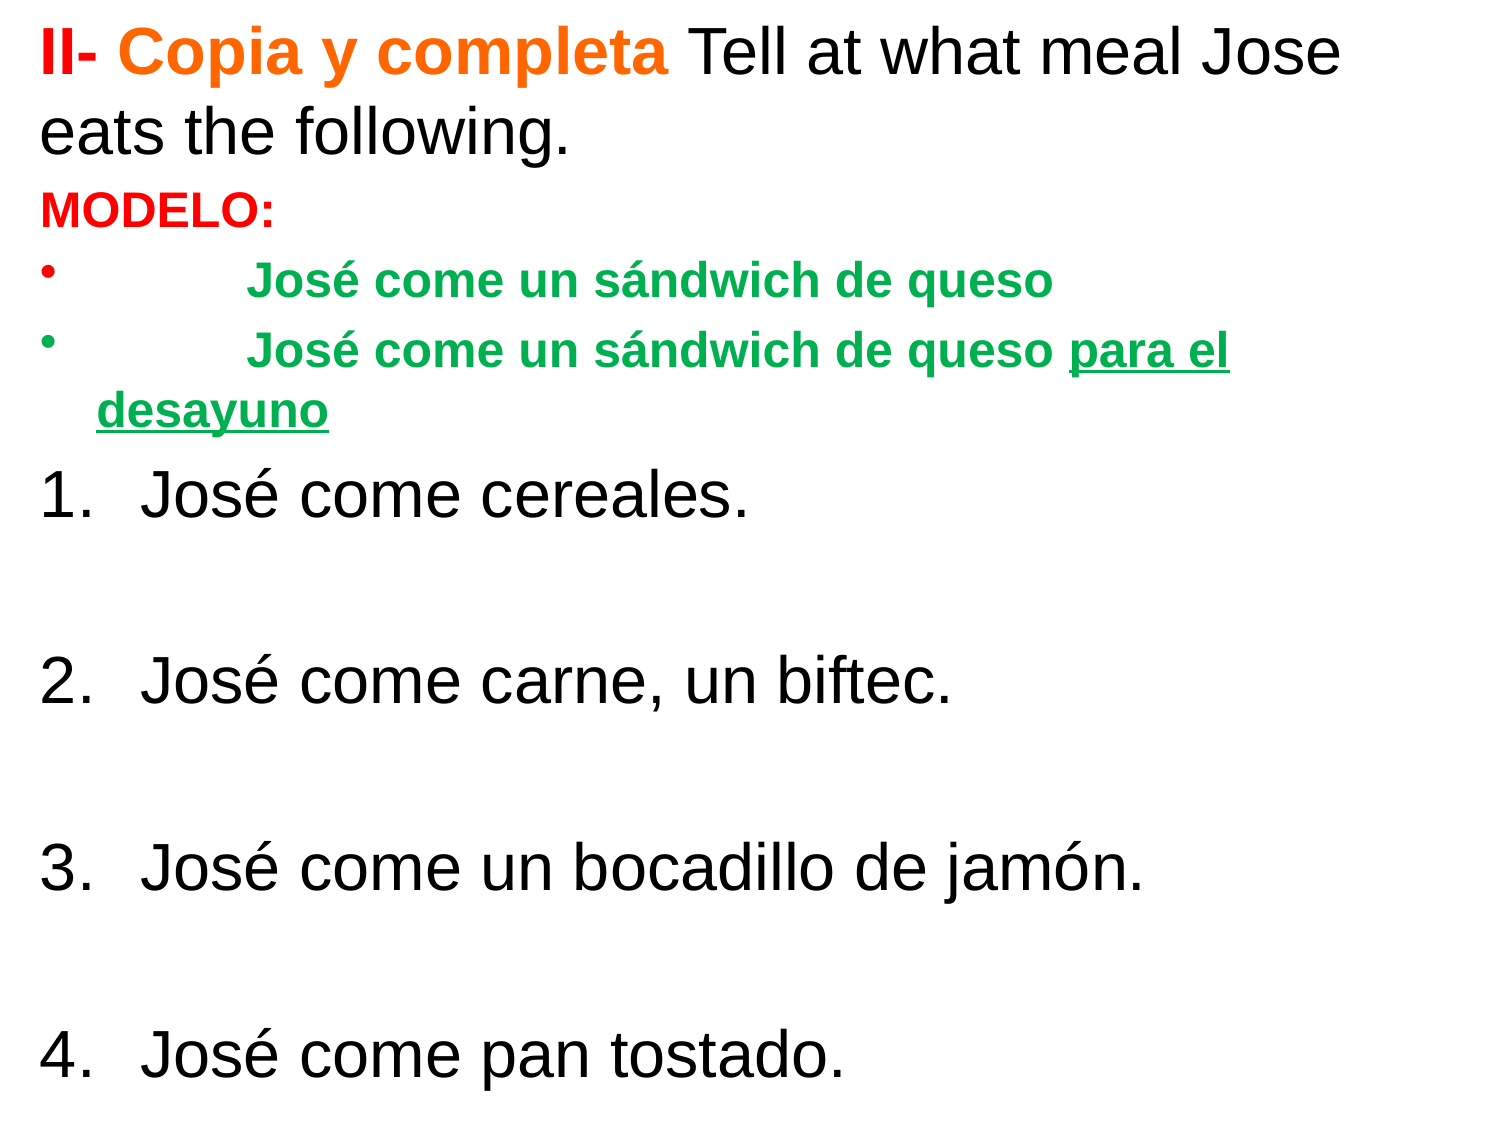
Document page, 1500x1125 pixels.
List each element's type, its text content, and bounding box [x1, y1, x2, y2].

list II- Copia y completa Tell at what meal Jose eats the following. MODELO: José come un sándwich de queso José come un sándwich de queso para el desayuno José come cereales. José come carne, un biftec. José come un bocadillo de jamón. José come pan tostado. [24, 0, 1482, 788]
